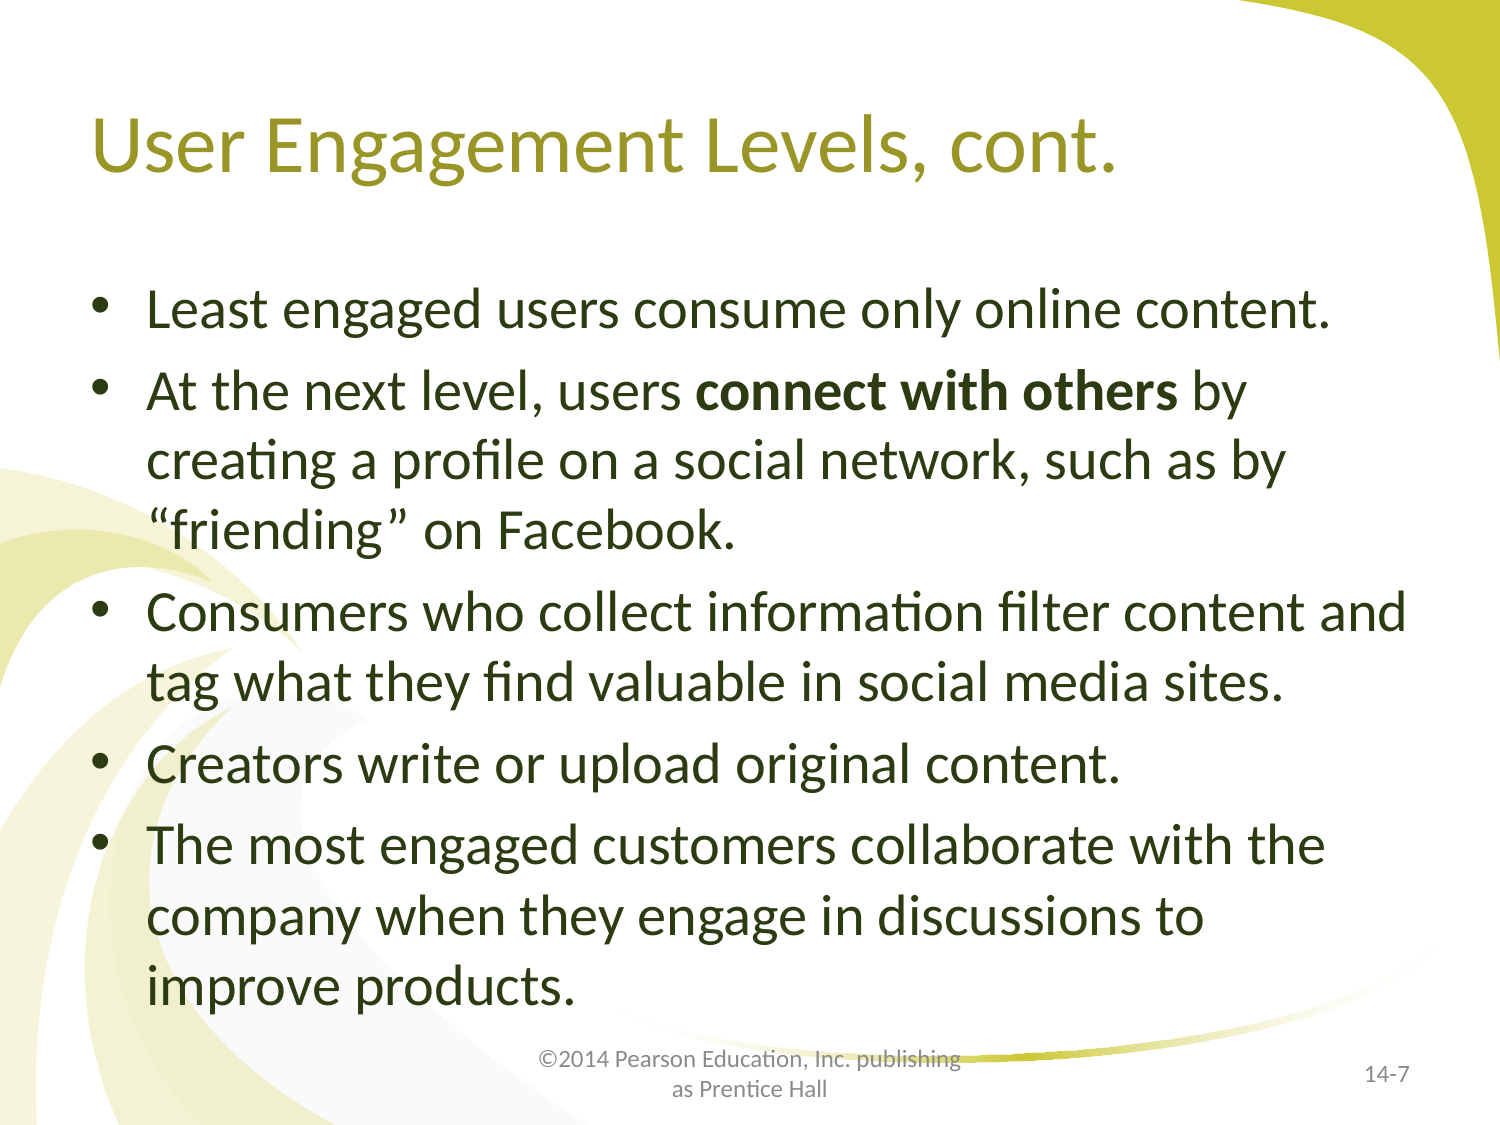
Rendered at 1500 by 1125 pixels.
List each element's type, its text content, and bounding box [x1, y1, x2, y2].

title User Engagement Levels, cont. [75, 45, 1425, 233]
slide_number 14-7 [1074, 1042, 1425, 1103]
footer ©2014 Pearson Education, Inc. publishing as Prentice Hall [512, 1042, 988, 1103]
list Least engaged users consume only online content. At the next level, users connect with others by creating a profile on a social network, such as by “friending” on Facebook. Consumers who collect information filter content and tag what they find valuable in social media sites. Creators write or upload original content. The most engaged customers collaborate with the company when they engage in discussions to improve products. [75, 262, 1425, 1005]
